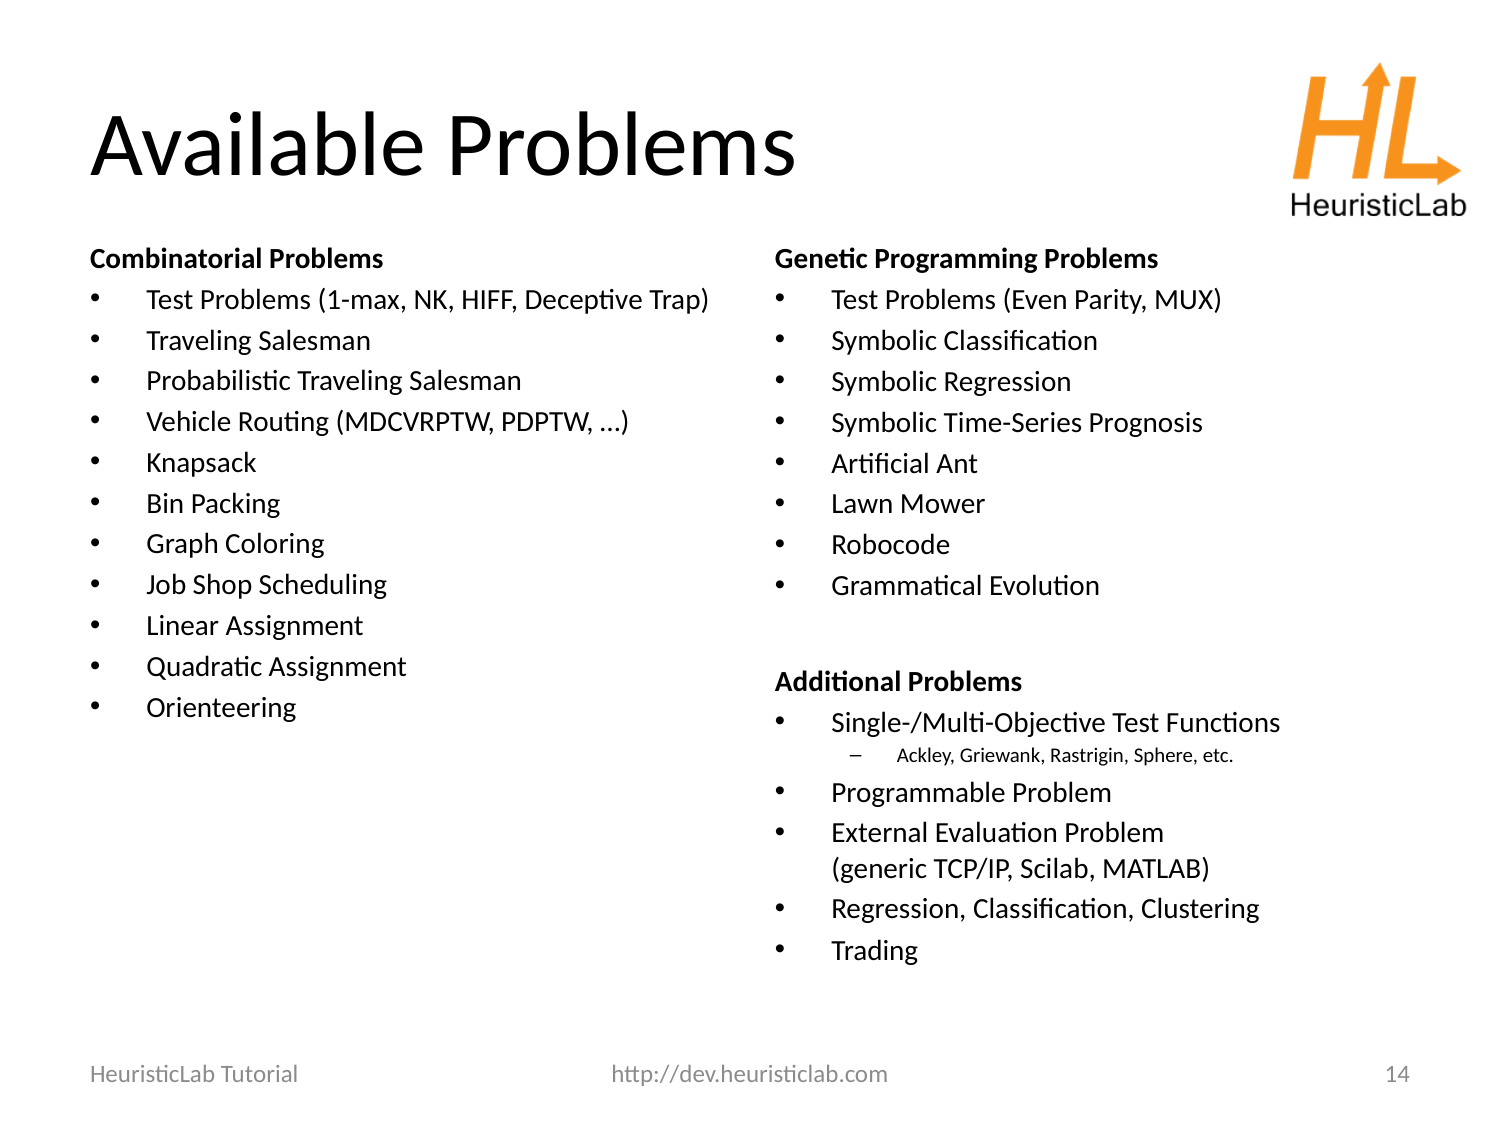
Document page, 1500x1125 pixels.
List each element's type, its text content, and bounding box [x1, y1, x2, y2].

footer http://dev.heuristiclab.com [512, 1042, 988, 1103]
slide_number HeuristicLab Tutorial [75, 1042, 425, 1103]
list Combinatorial Problems Test Problems (1-max, NK, HIFF, Deceptive Trap) Traveling Salesman Probabilistic Traveling Salesman Vehicle Routing (MDCVRPTW, PDPTW, …) Knapsack Bin Packing Graph Coloring Job Shop Scheduling Linear Assignment Quadratic Assignment Orienteering [75, 231, 738, 975]
list Genetic Programming Problems Test Problems (Even Parity, MUX) Symbolic Classification Symbolic Regression Symbolic Time-Series Prognosis Artificial Ant Lawn Mower Robocode Grammatical Evolution Additional Problems Single-/Multi-Objective Test Functions Ackley, Griewank, Rastrigin, Sphere, etc. Programmable Problem External Evaluation Problem (generic TCP/IP, Scilab, MATLAB) Regression, Classification, Clustering Trading [759, 231, 1423, 975]
slide_number 14 [1074, 1042, 1425, 1103]
picture [1281, 27, 1474, 244]
title Available Problems [75, 45, 1282, 233]
